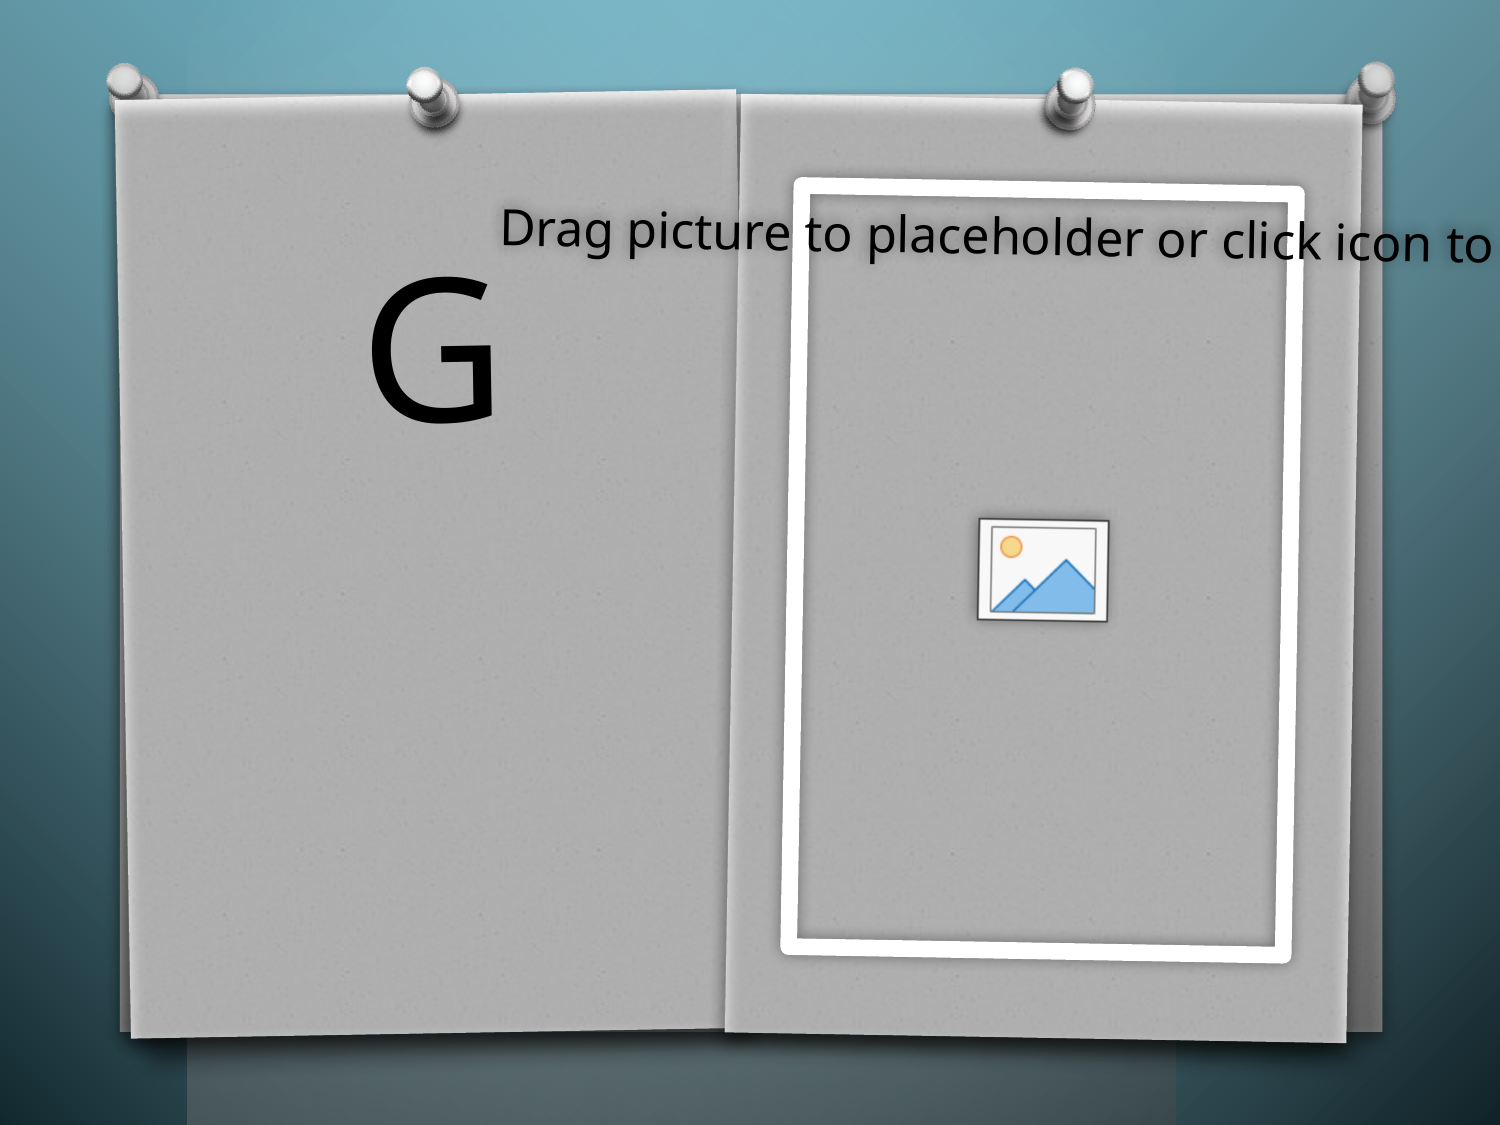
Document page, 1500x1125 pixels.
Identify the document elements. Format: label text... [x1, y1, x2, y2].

picture [803, 197, 1282, 943]
picture [375, 33, 497, 157]
title G [179, 222, 687, 475]
picture [1016, 41, 1138, 162]
